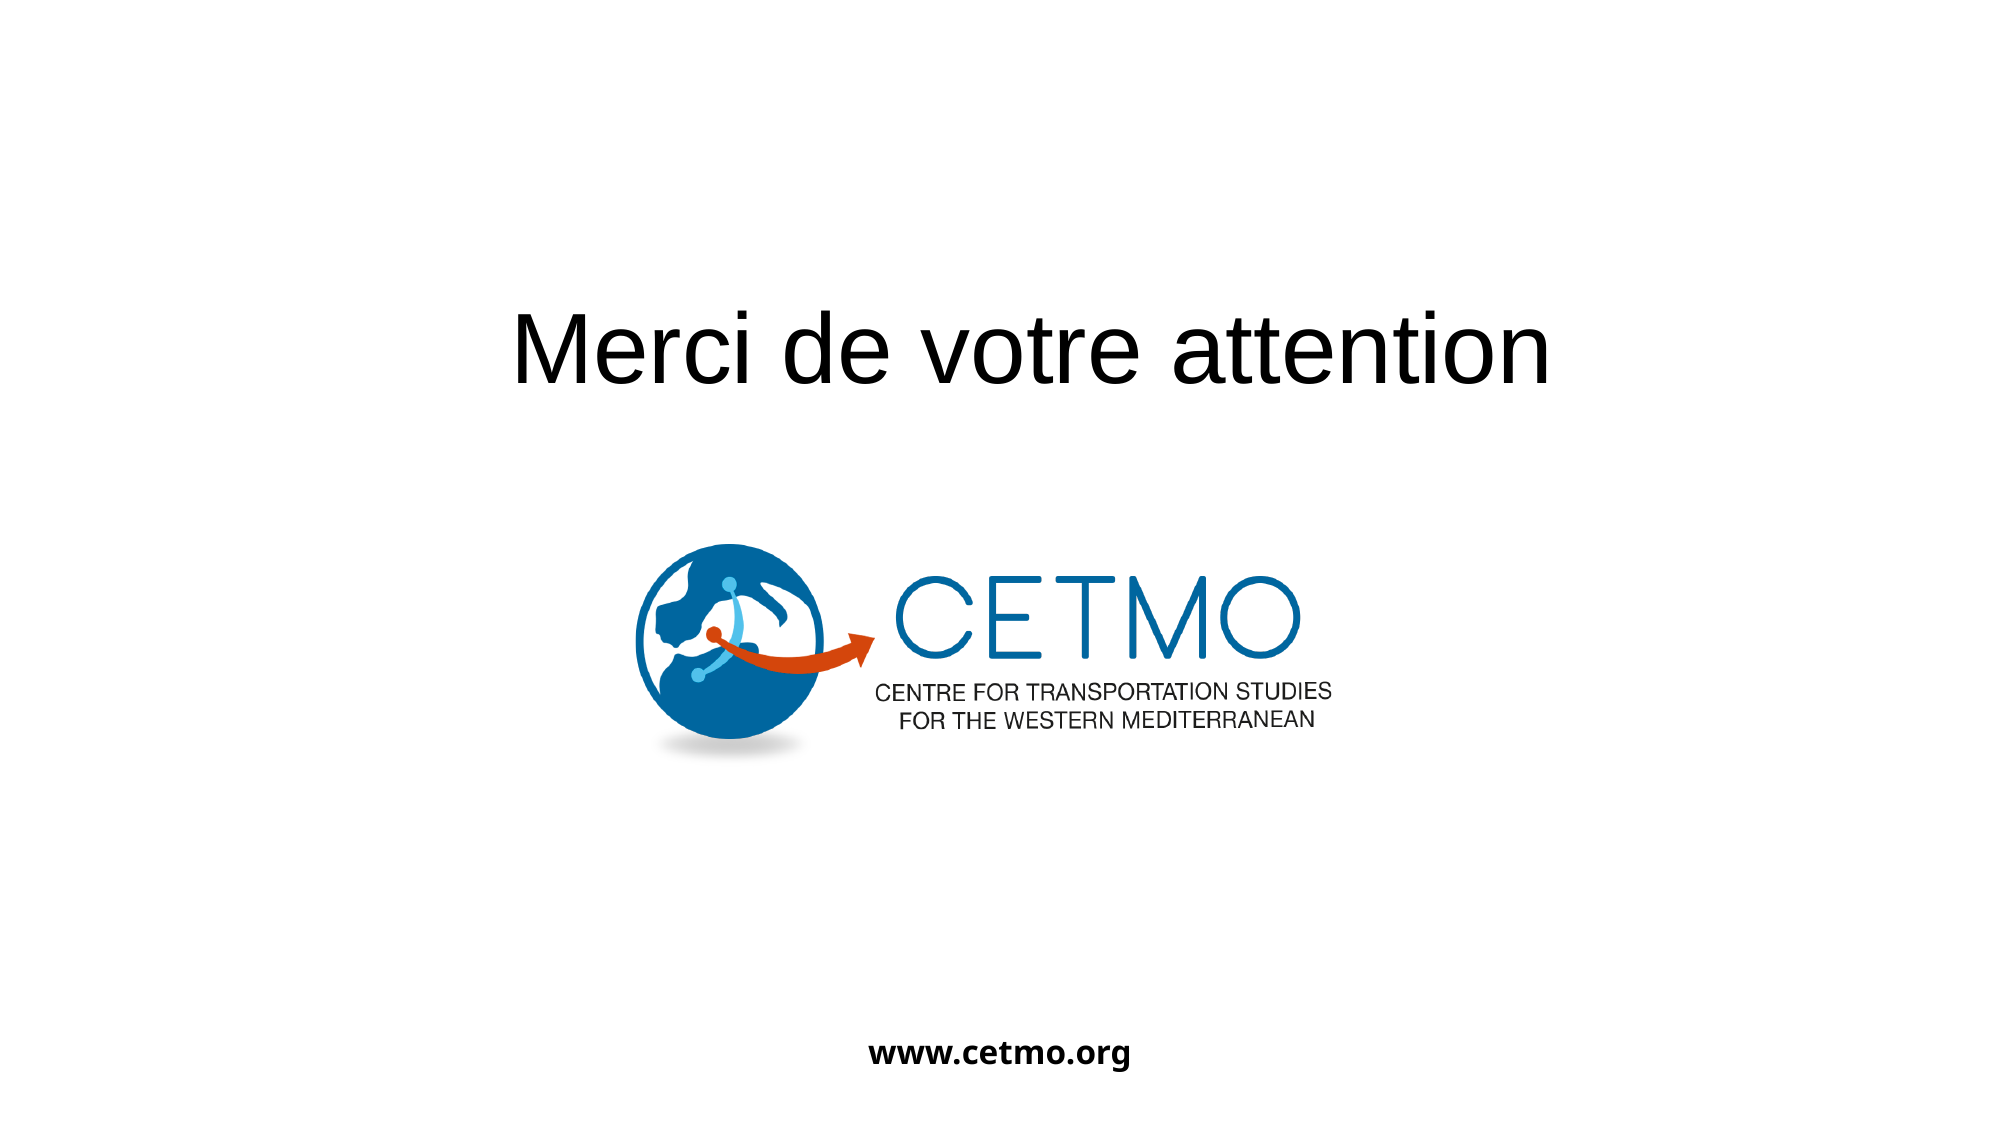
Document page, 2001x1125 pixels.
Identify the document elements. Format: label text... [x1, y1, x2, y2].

text_box Merci de votre attention [178, 276, 1886, 412]
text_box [0, 512, 2000, 1080]
